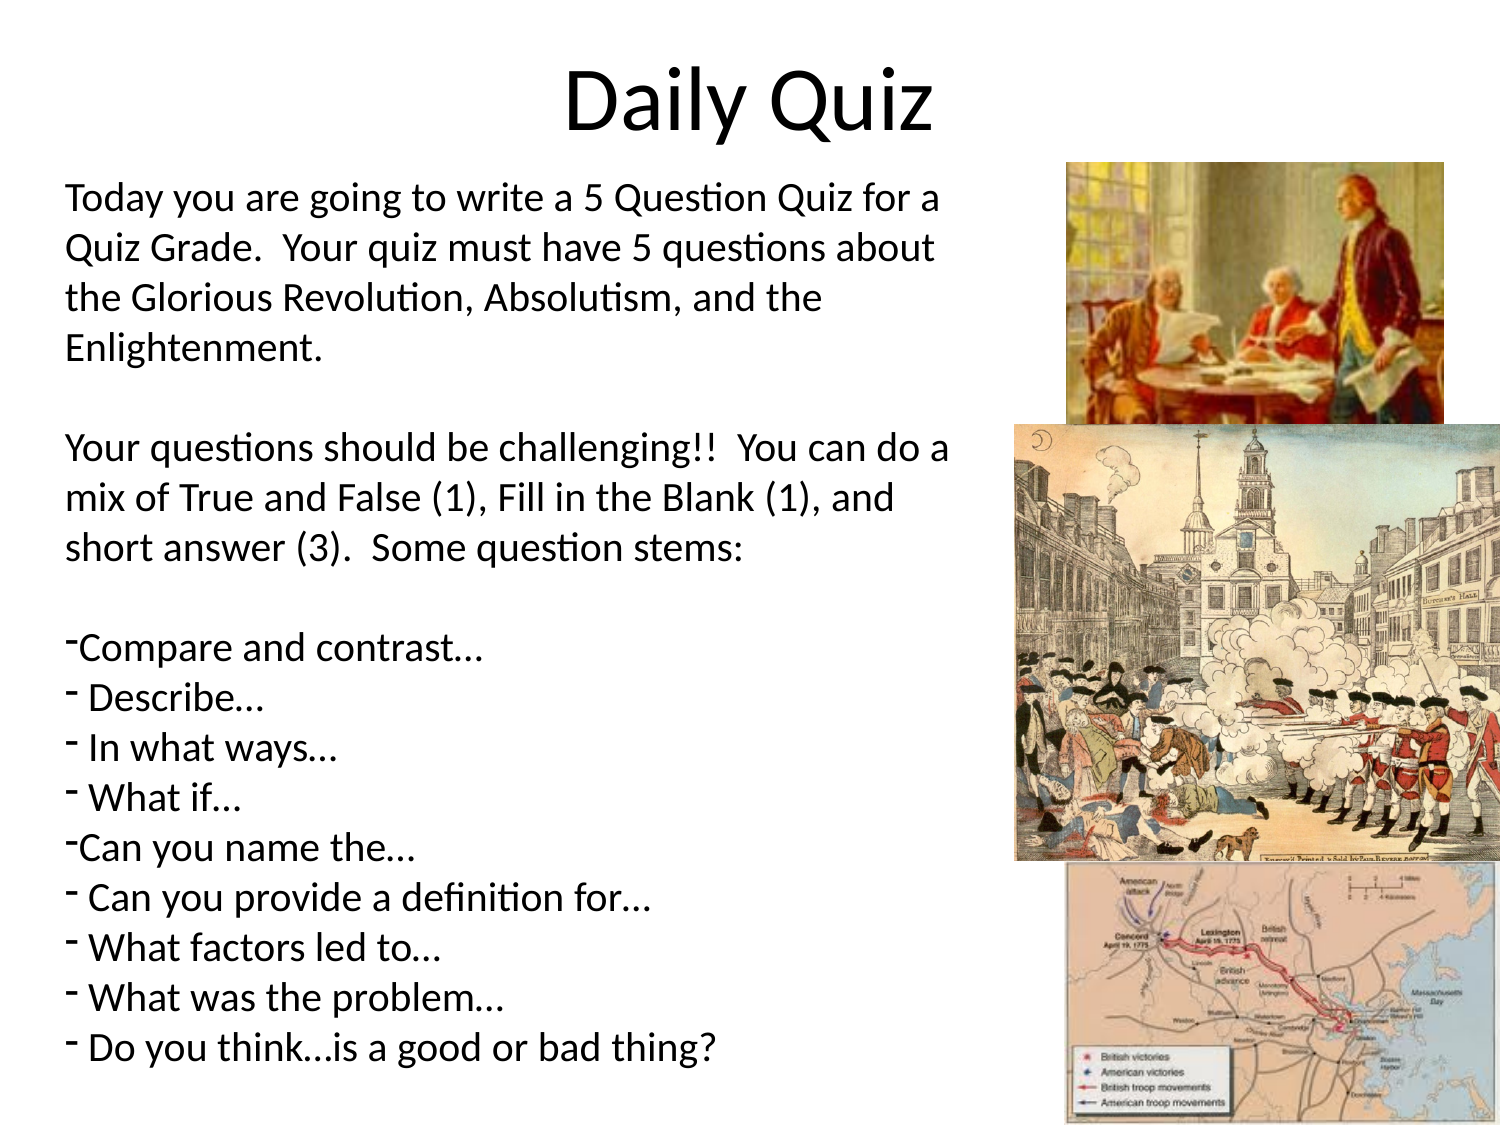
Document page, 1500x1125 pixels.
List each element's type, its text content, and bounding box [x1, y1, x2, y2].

picture [1013, 162, 1500, 1125]
title Daily Quiz [75, 0, 1425, 188]
text_box Today you are going to write a 5 Question Quiz for a Quiz Grade. Your quiz must have 5 questions about the Glorious Revolution, Absolutism, and the Enlightenment. Your questions should be challenging!! You can do a mix of True and False (1), Fill in the Blank (1), and short answer (3). Some question stems: Compare and contrast… Describe… In what ways… What if… Can you name the… Can you provide a definition for… What factors led to… What was the problem… Do you think…is a good or bad thing? [50, 162, 988, 1078]
